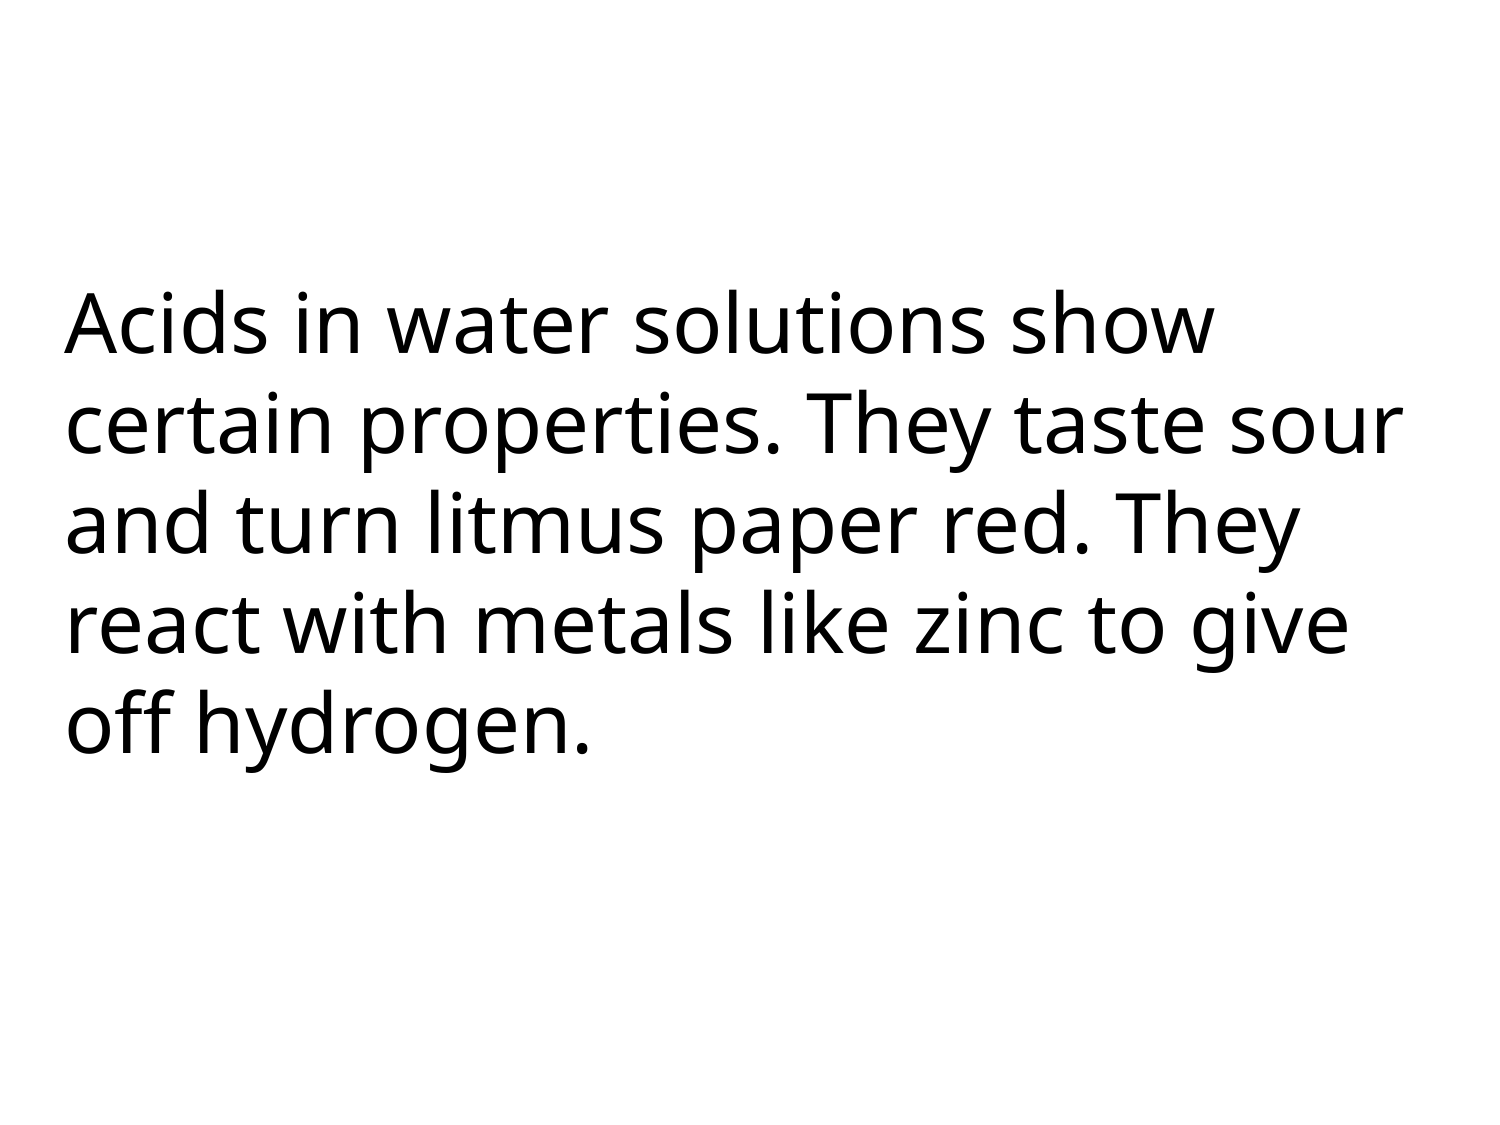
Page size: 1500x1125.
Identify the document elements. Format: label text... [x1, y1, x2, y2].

text_box Acids in water solutions show certain properties. They taste sour and turn litmus paper red. They react with metals like zinc to give off hydrogen. [50, 262, 1425, 778]
